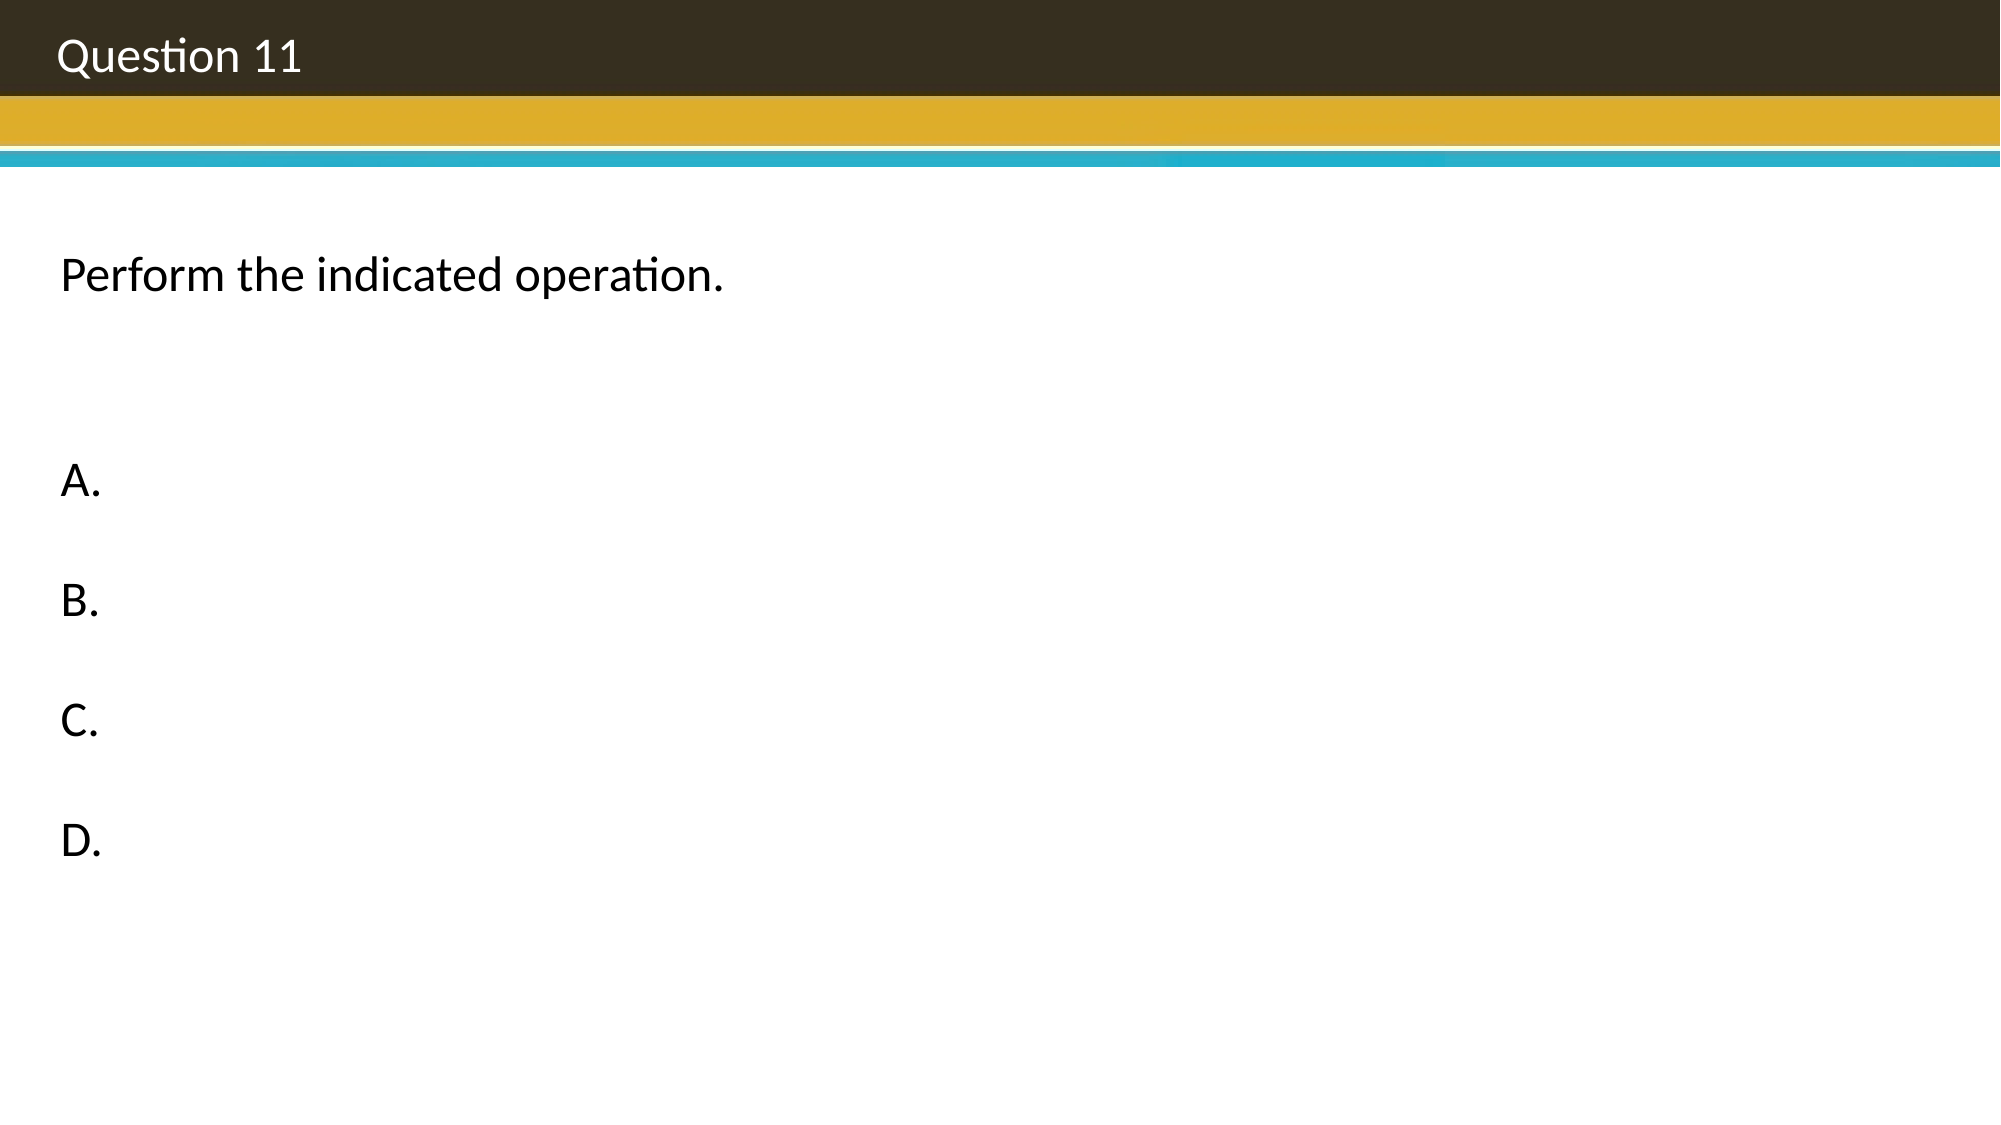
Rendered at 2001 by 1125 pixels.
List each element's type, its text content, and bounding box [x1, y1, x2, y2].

picture [0, 0, 2000, 167]
text_box Question 11 [41, 14, 318, 90]
